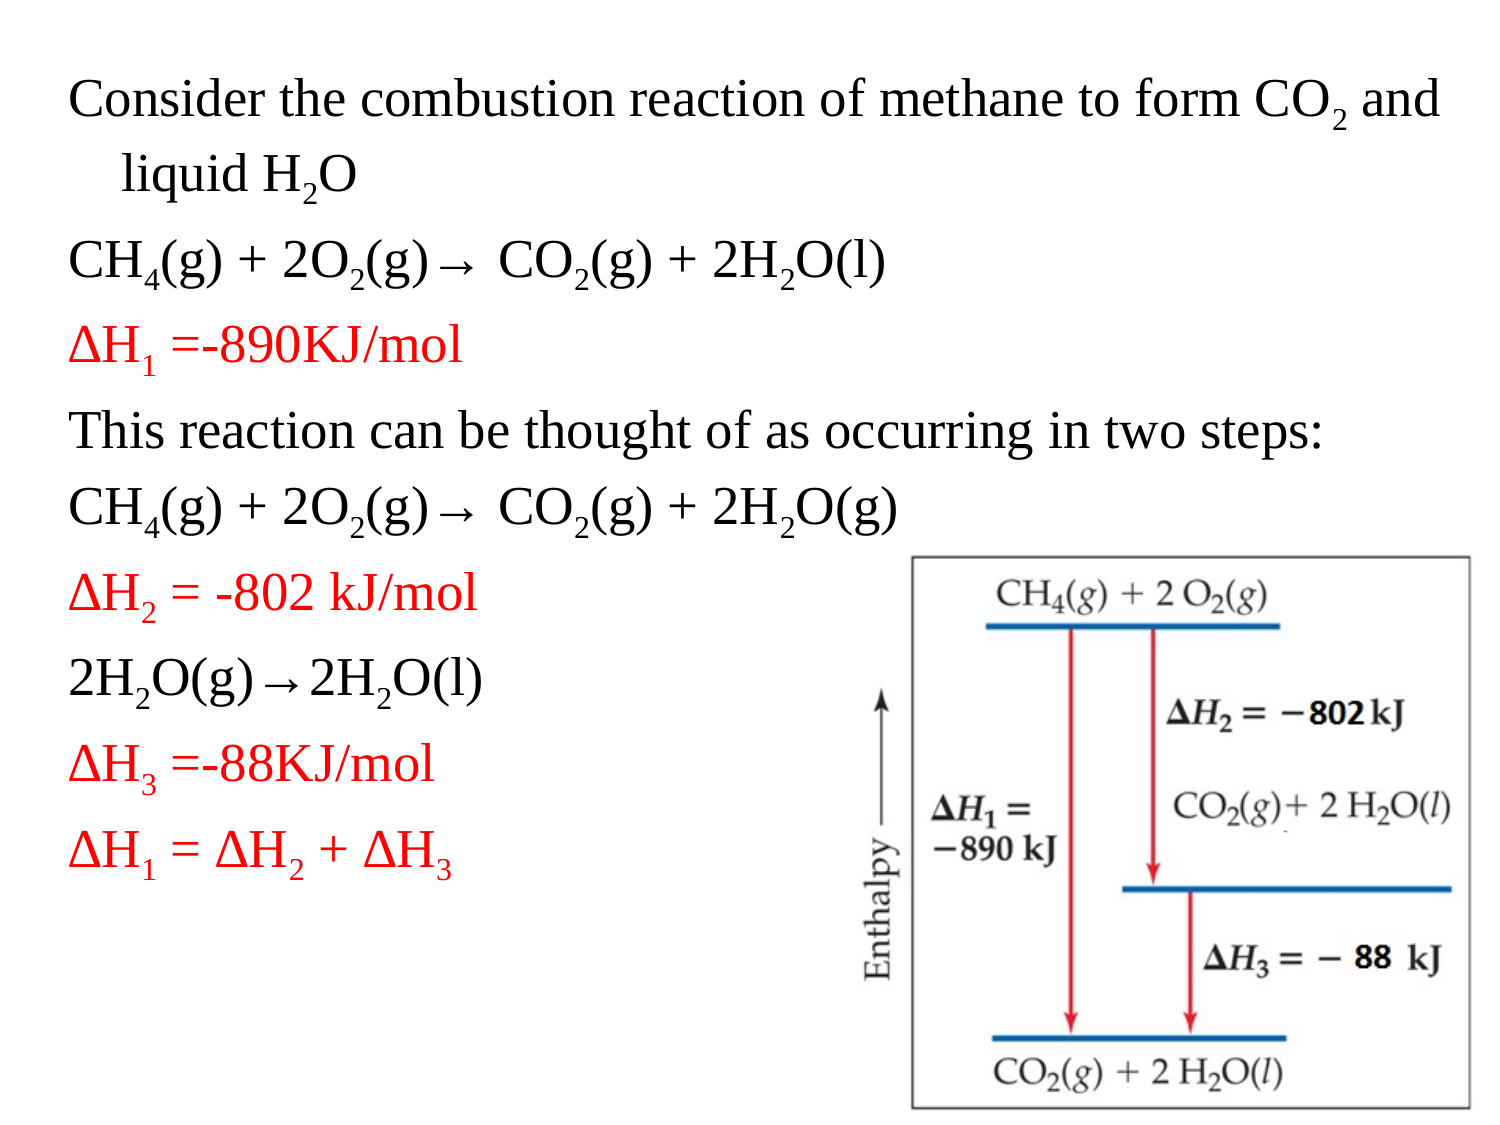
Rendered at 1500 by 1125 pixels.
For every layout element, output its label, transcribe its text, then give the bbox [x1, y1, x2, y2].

picture [857, 551, 1500, 1125]
list Consider the combustion reaction of methane to form CO2 and liquid H2O CH4(g) + 2O2(g)→ CO2(g) + 2H2O(l) ∆H1 =-890KJ/mol This reaction can be thought of as occurring in two steps: CH4(g) + 2O2(g)→ CO2(g) + 2H2O(g) ∆H2 = -802 kJ/mol 2H2O(g)→2H2O(l) ∆H3 =-88KJ/mol ∆H1 = ∆H2 + ∆H3 [53, 54, 1463, 900]
